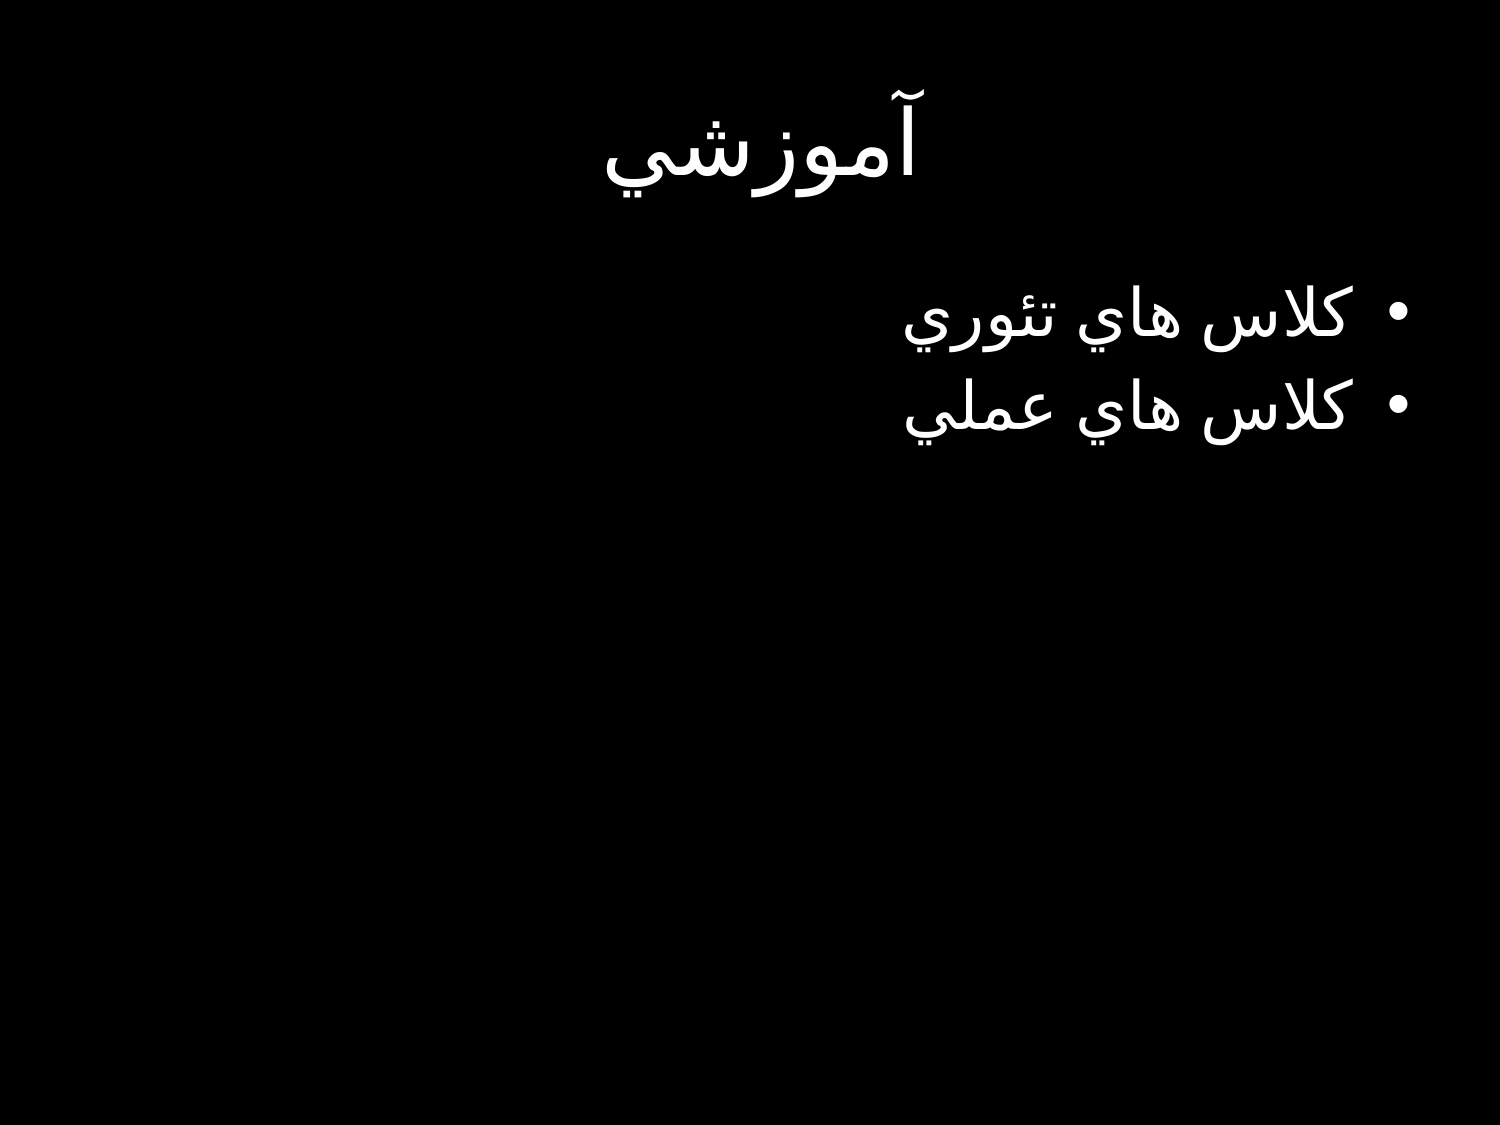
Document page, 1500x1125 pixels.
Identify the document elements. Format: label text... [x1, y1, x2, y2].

list كلاس هاي تئوري كلاس هاي عملي [75, 262, 1425, 1005]
title آموزشي [75, 45, 1425, 233]
